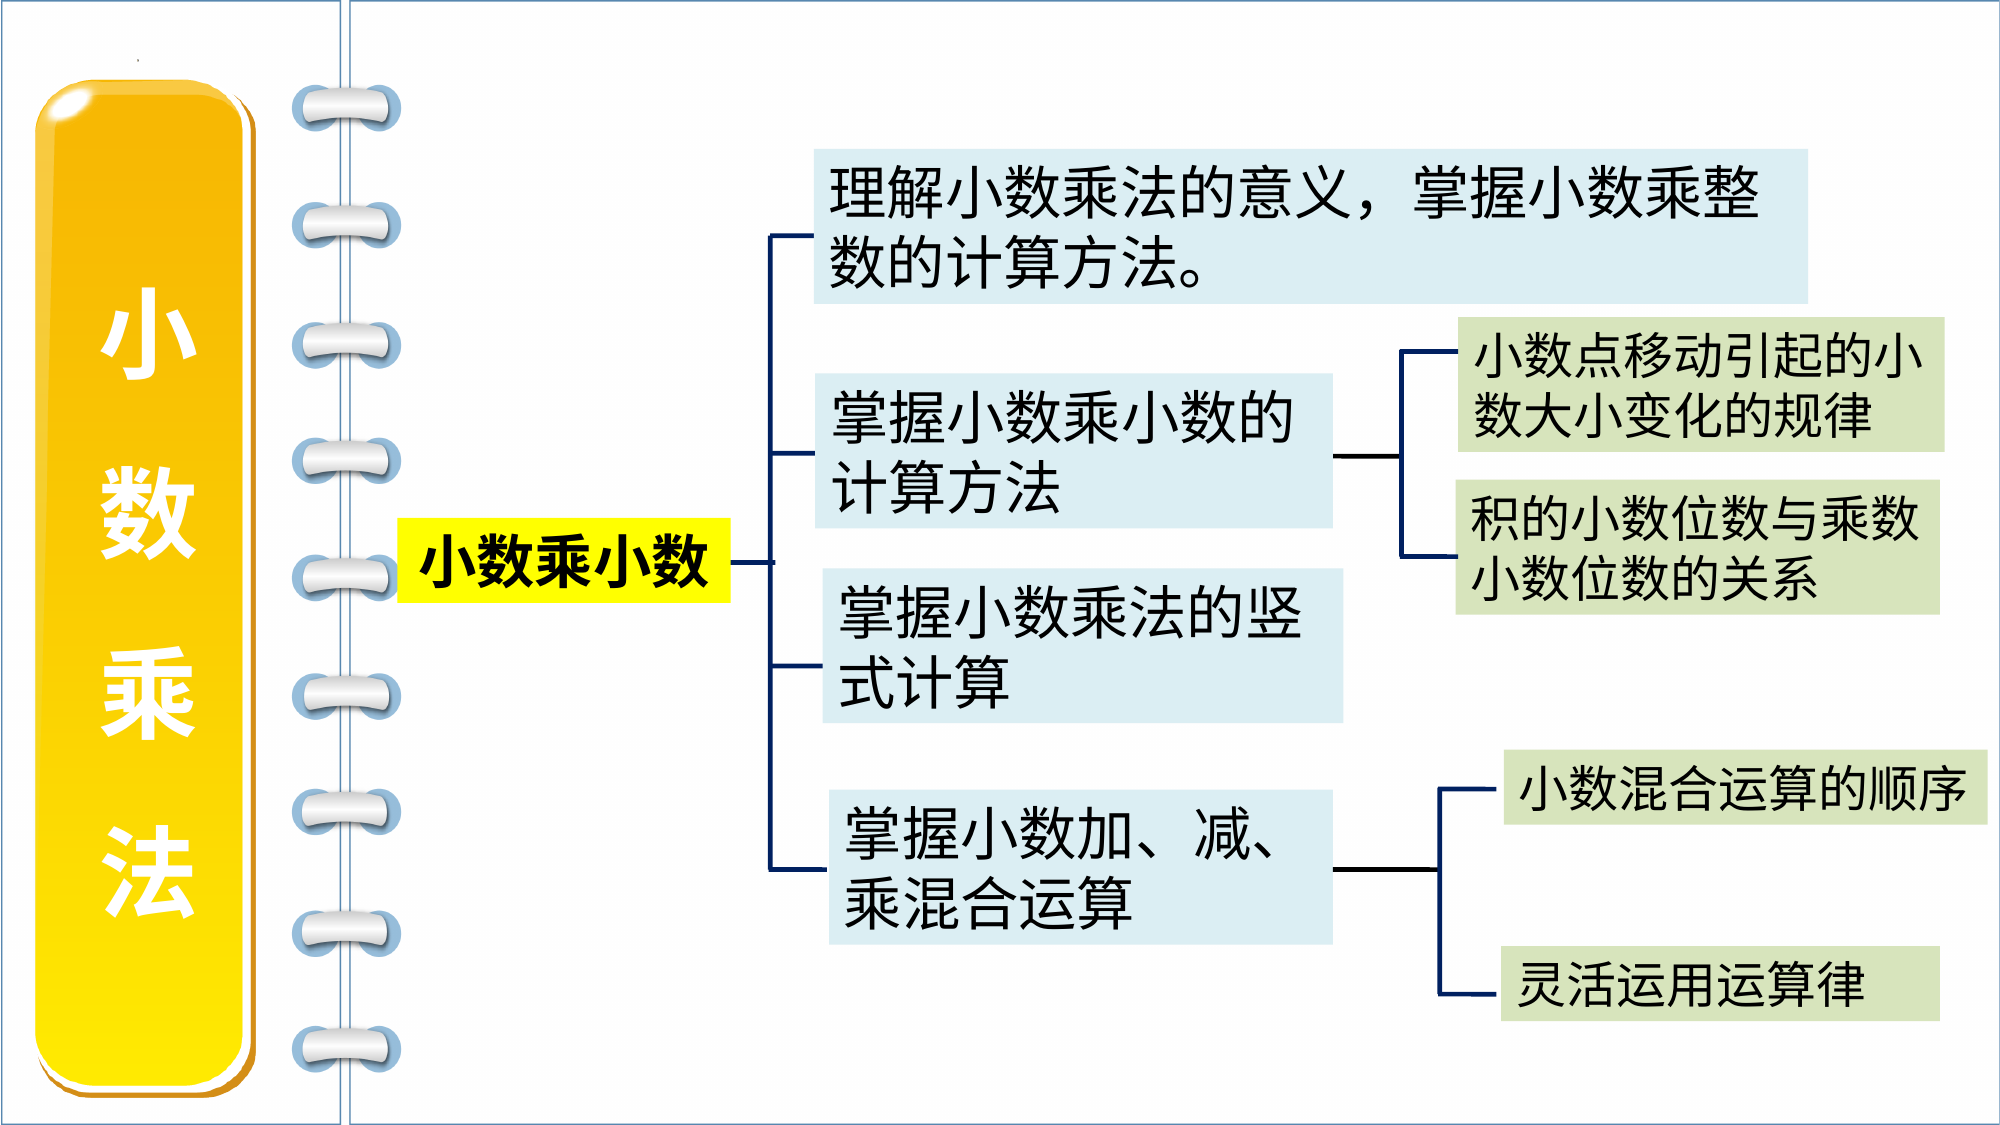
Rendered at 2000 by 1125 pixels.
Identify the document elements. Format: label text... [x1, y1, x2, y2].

text_box 积的小数位数与乘数小数位数的关系 [1455, 479, 1940, 615]
text_box 掌握小数乘法的竖式计算 [829, 568, 1344, 724]
text_box 小数点移动引起的小数大小变化的规律 [1458, 317, 1945, 452]
text_box 小数混合运算的顺序 [1503, 749, 1988, 825]
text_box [1438, 787, 1497, 995]
text_box 掌握小数加、减、乘混合运算 [829, 789, 1333, 945]
text_box 小数乘小数 [397, 517, 731, 603]
text_box 理解小数乘法的意义，掌握小数乘整数的计算方法。 [813, 148, 1809, 304]
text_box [1399, 349, 1459, 557]
text_box 掌握小数乘小数的计算方法 [829, 373, 1333, 529]
picture [0, 0, 2000, 1125]
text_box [768, 235, 829, 870]
text_box 灵活运用运算律 [1501, 946, 1940, 1022]
